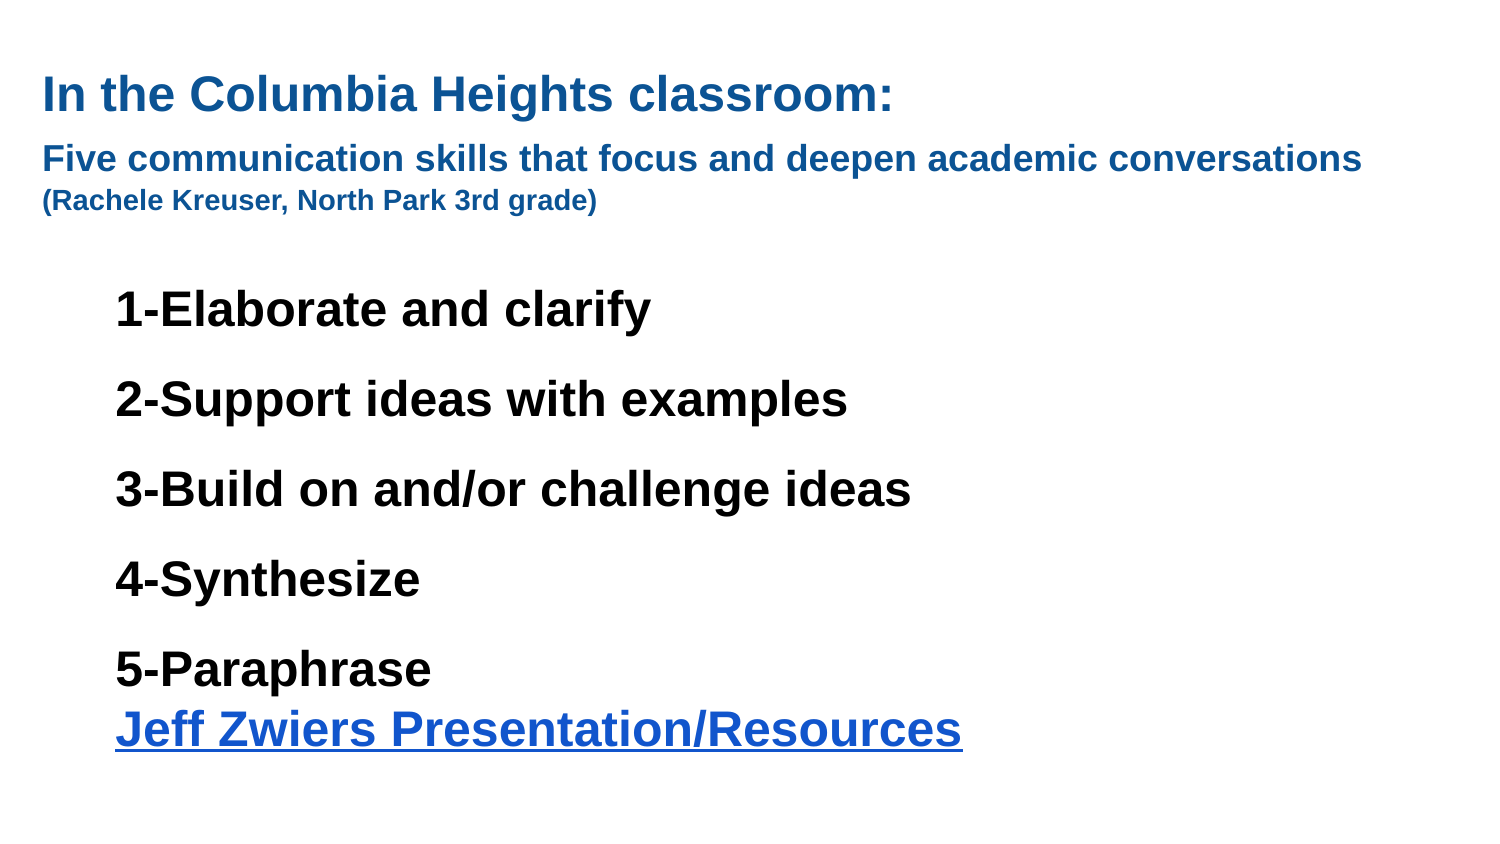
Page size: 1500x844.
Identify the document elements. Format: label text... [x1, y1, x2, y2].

title In the Columbia Heights classroom: Five communication skills that focus and deepen academic conversations (Rachele Kreuser, North Park 3rd grade) [27, 41, 1473, 232]
subtitle 1-Elaborate and clarify 2-Support ideas with examples 3-Build on and/or challenge ideas 4-Synthesize 5-Paraphrase Jeff Zwiers Presentation/Resources [100, 232, 1376, 620]
